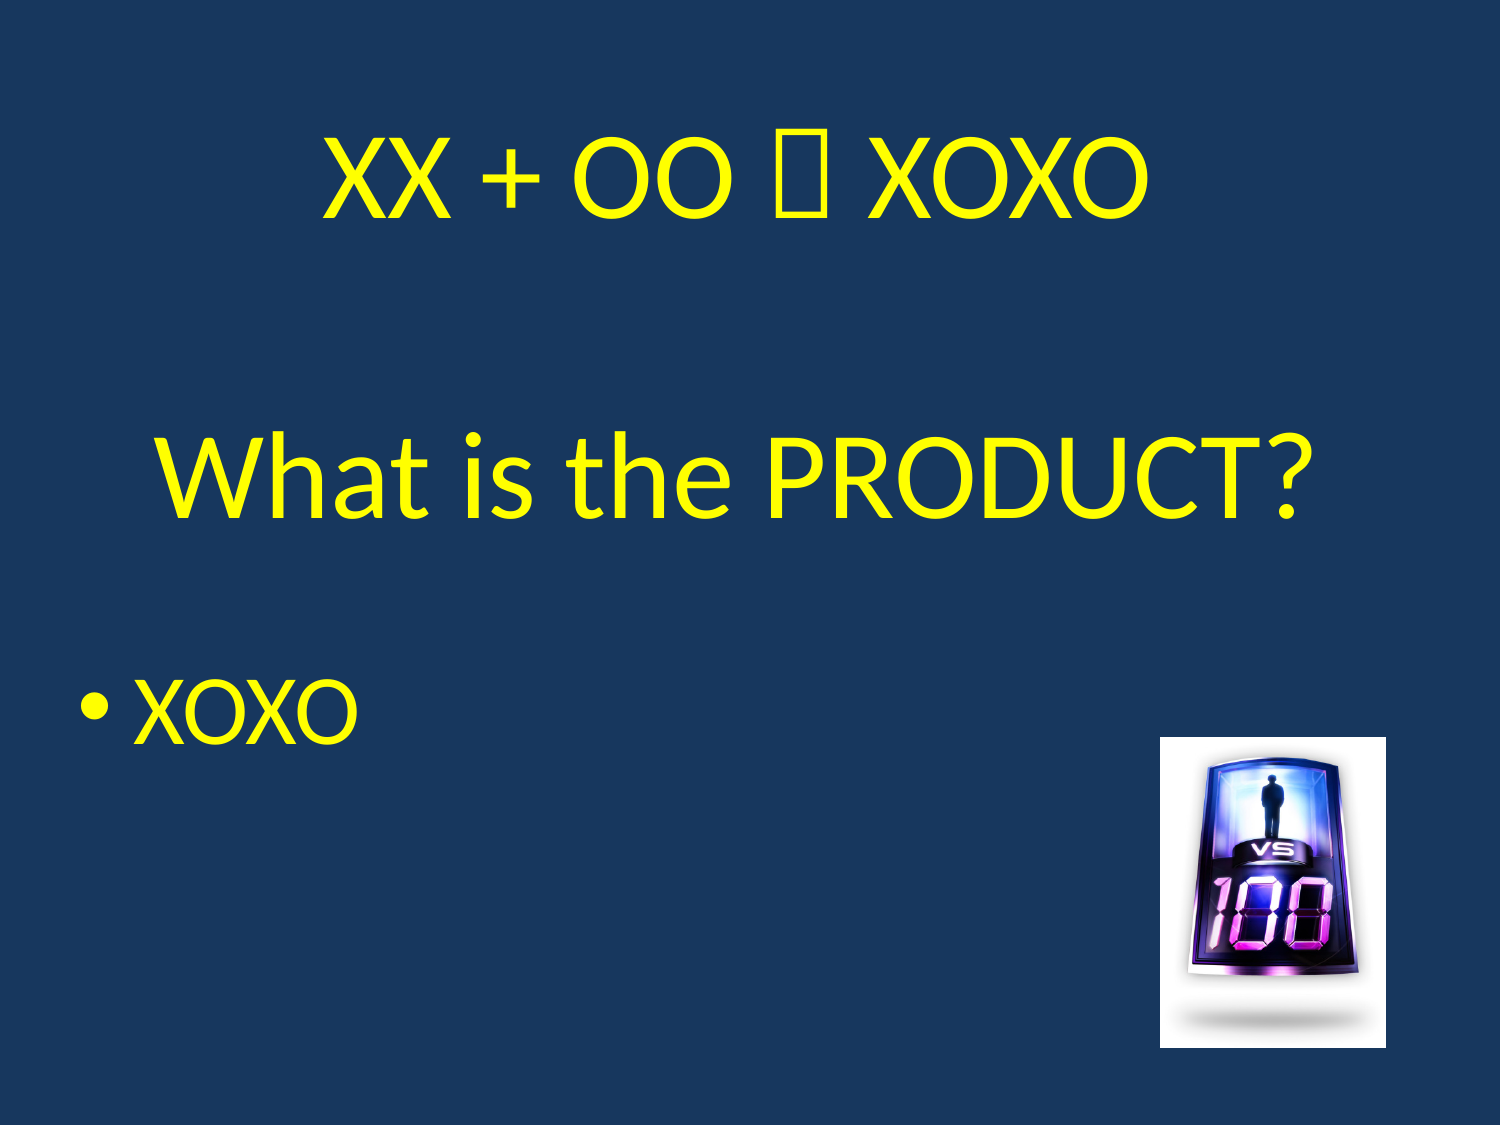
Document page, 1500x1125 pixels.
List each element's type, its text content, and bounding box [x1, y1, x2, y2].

title XX + OO  XOXO What is the PRODUCT? [62, 62, 1413, 575]
list XOXO [62, 637, 1413, 813]
picture [1160, 737, 1386, 1049]
